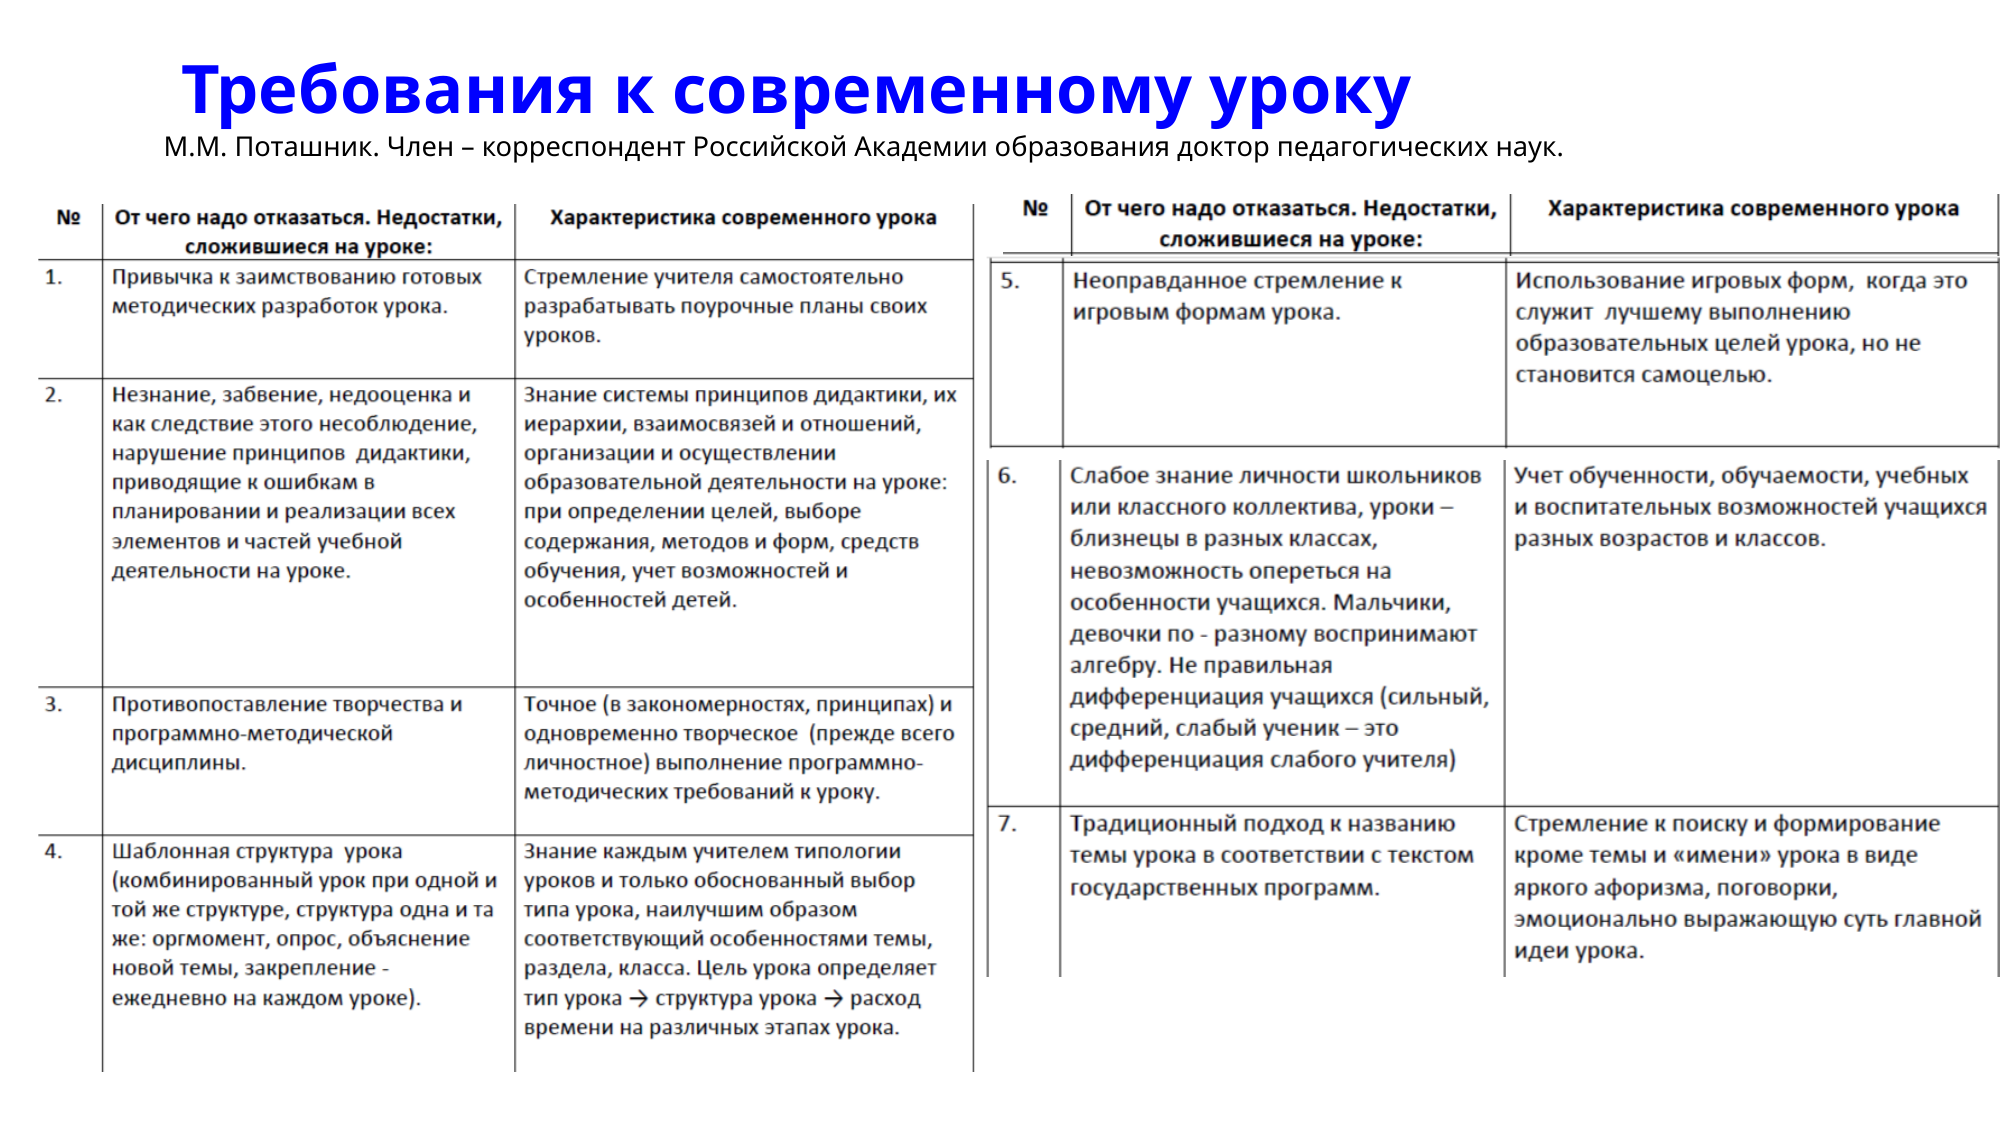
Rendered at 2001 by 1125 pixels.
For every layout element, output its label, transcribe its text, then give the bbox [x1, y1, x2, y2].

picture [38, 204, 975, 1072]
picture [986, 194, 2000, 449]
picture [983, 460, 2000, 977]
title Требования к современному уроку М.М. Поташник. Член – корреспондент Российской Академии образования доктор педагогических наук. [148, 0, 1874, 174]
